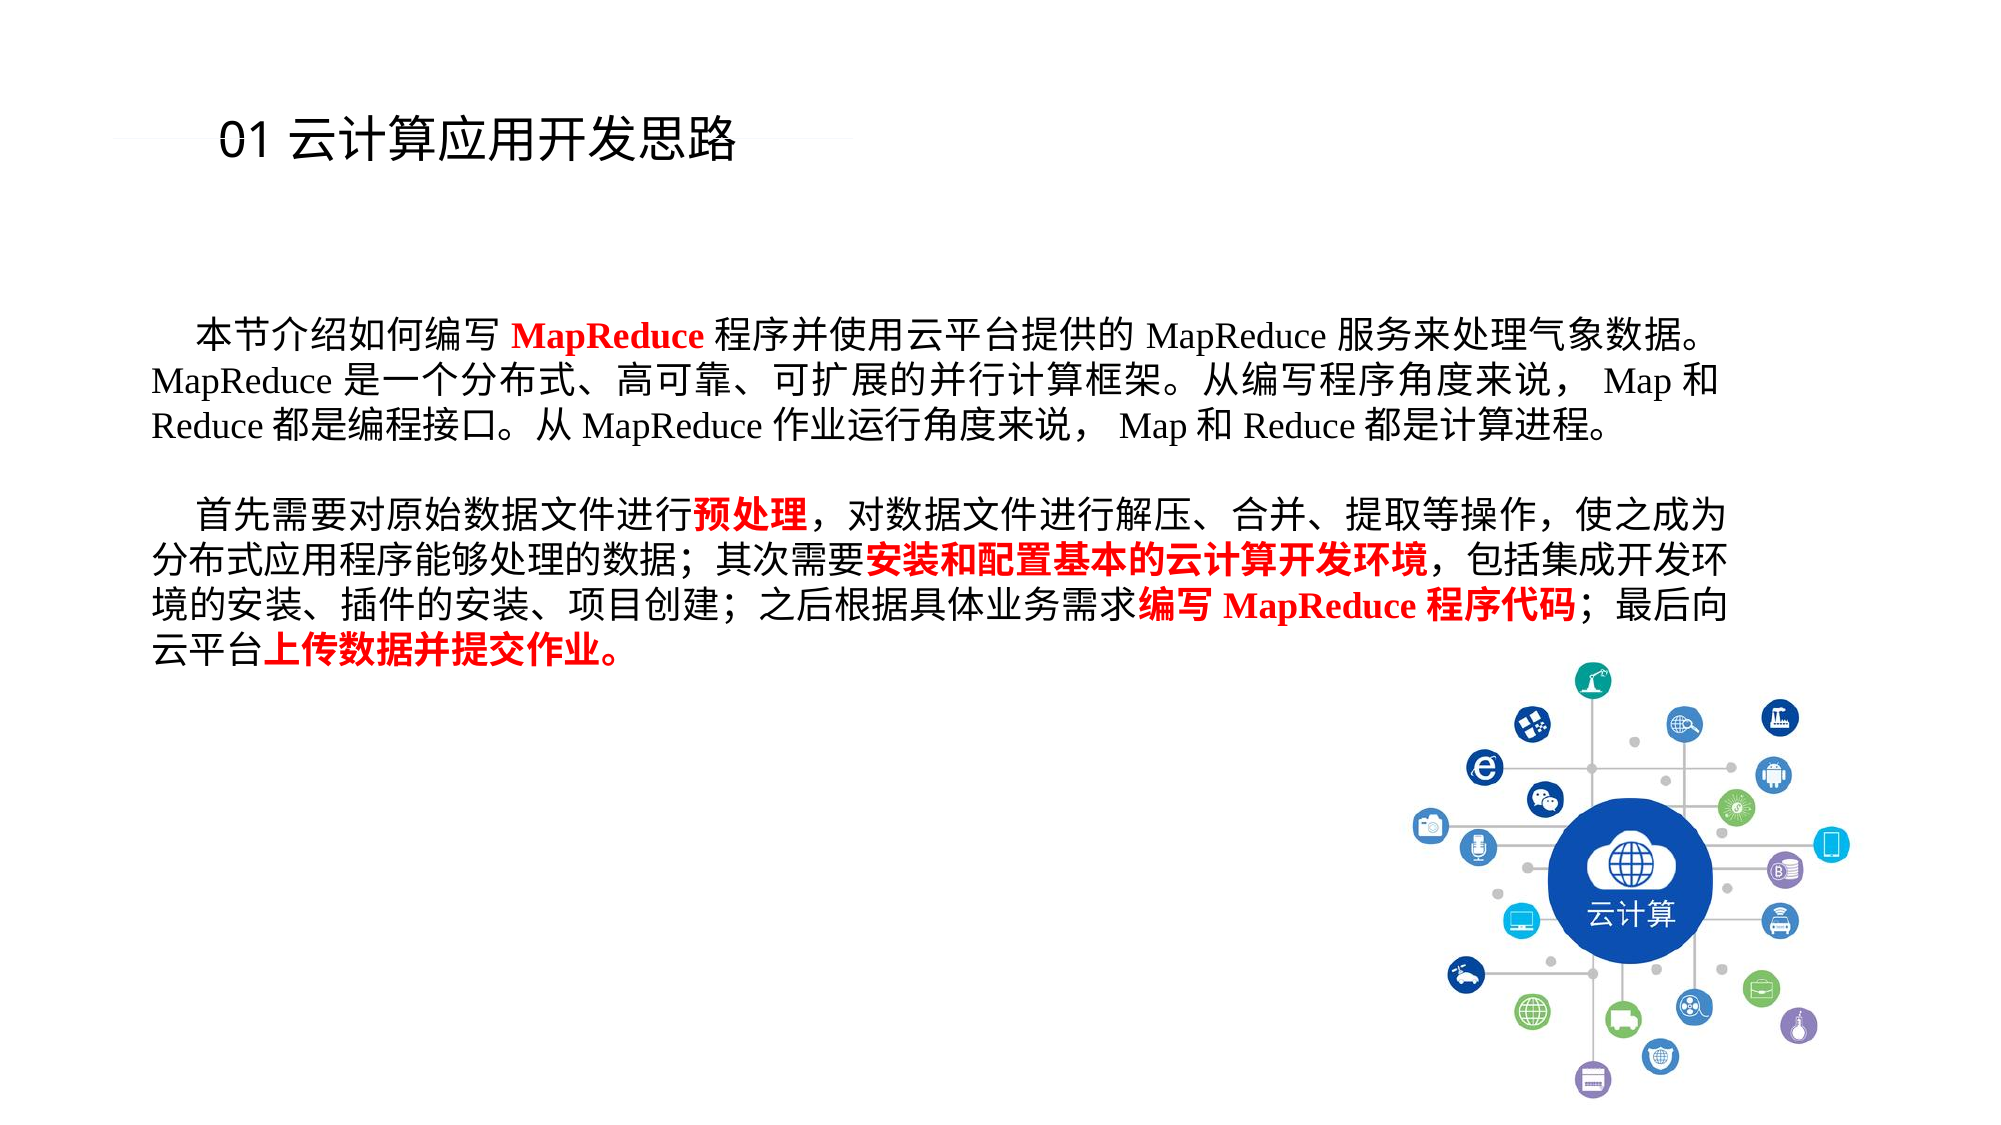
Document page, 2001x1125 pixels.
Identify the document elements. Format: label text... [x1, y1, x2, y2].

text_box 本节介绍如何编写MapReduce程序并使用云平台提供的MapReduce服务来处理气象数据。MapReduce是一个分布式、高可靠、可扩展的并行计算框架。从编写程序角度来说，Map和Reduce都是编程接口。从MapReduce作业运行角度来说，Map和Reduce都是计算进程。 首先需要对原始数据文件进行预处理，对数据文件进行解压、合并、提取等操作，使之成为分布式应用程序能够处理的数据；其次需要安装和配置基本的云计算开发环境，包括集成开发环境的安装、插件的安装、项目创建；之后根据具体业务需求编写MapReduce程序代码；最后向云平台上传数据并提交作业。 [136, 303, 1744, 679]
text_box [112, 100, 854, 176]
picture [1279, 646, 1982, 1116]
